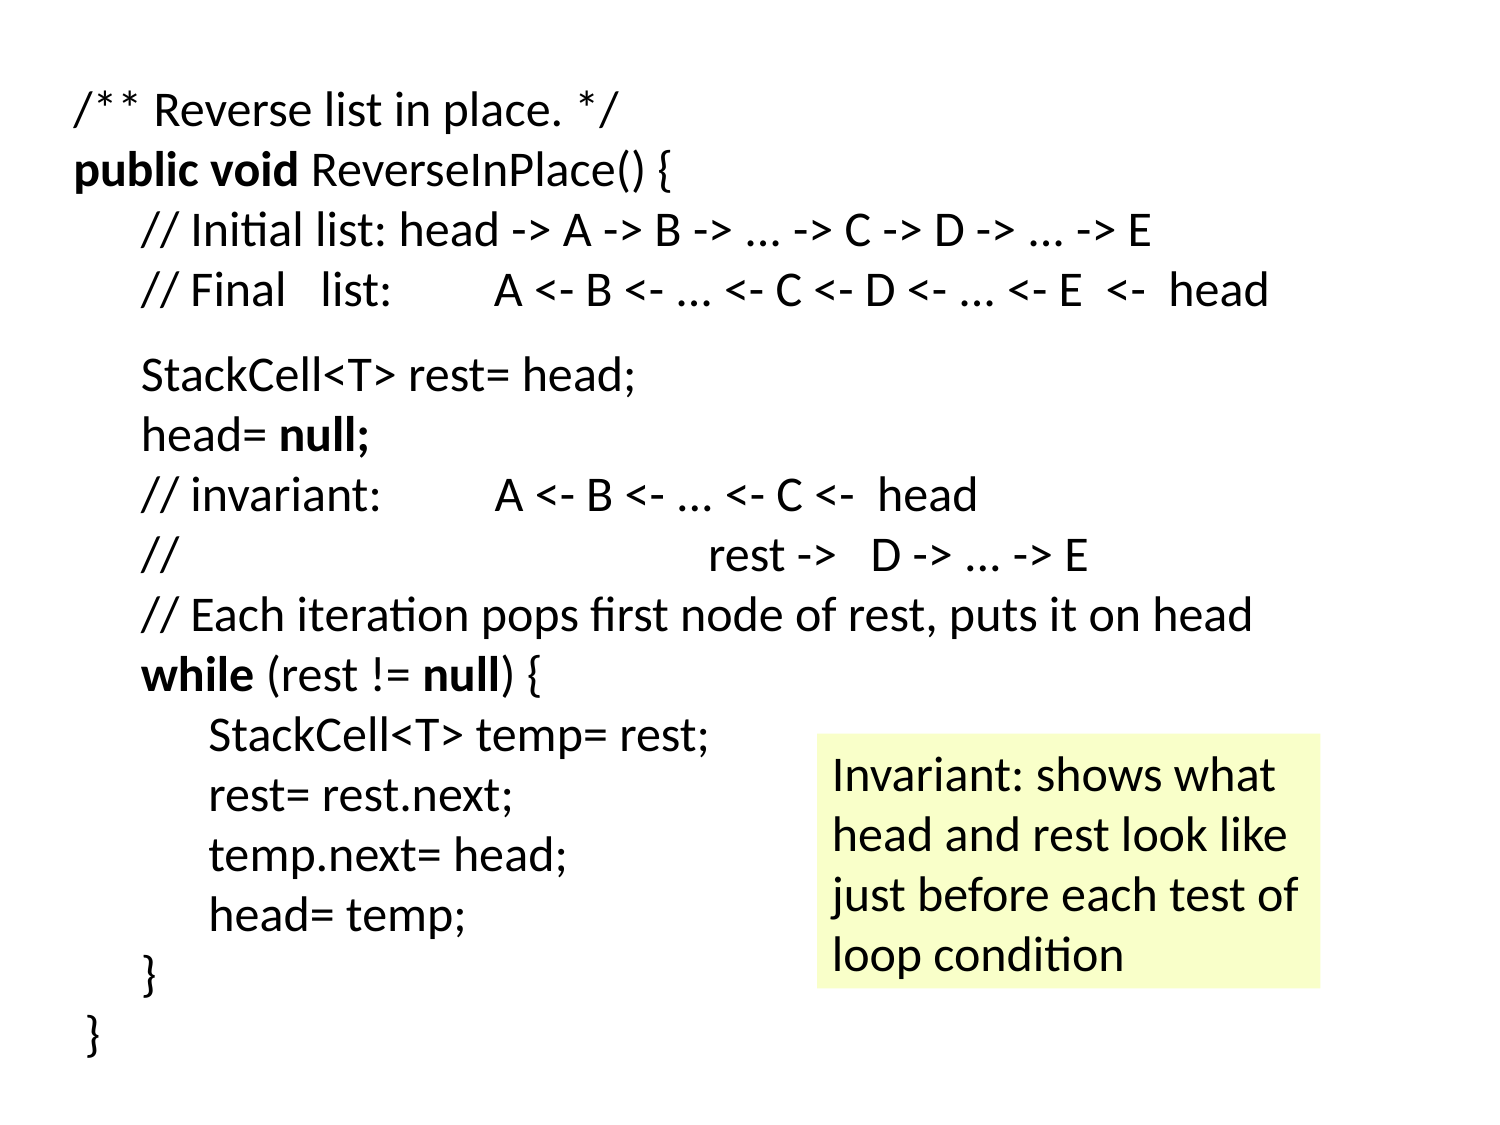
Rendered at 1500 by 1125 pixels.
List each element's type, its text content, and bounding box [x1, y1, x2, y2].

text_box Invariant: shows what head and rest look like just before each test of loop condition [817, 733, 1321, 989]
text_box /** Reverse list in place. */ public void ReverseInPlace() { // Initial list: head -> A -> B -> ... -> C -> D -> ... -> E // Final list: A <- B <- ... <- C <- D <- ... <- E <- head StackCell<T> rest= head; head= null; // invariant: A <- B <- ... <- C <- head // rest -> D -> ... -> E // Each iteration pops first node of rest, puts it on head while (rest != null) { StackCell<T> temp= rest; rest= rest.next; temp.next= head; head= temp; } } [58, 69, 1358, 1070]
